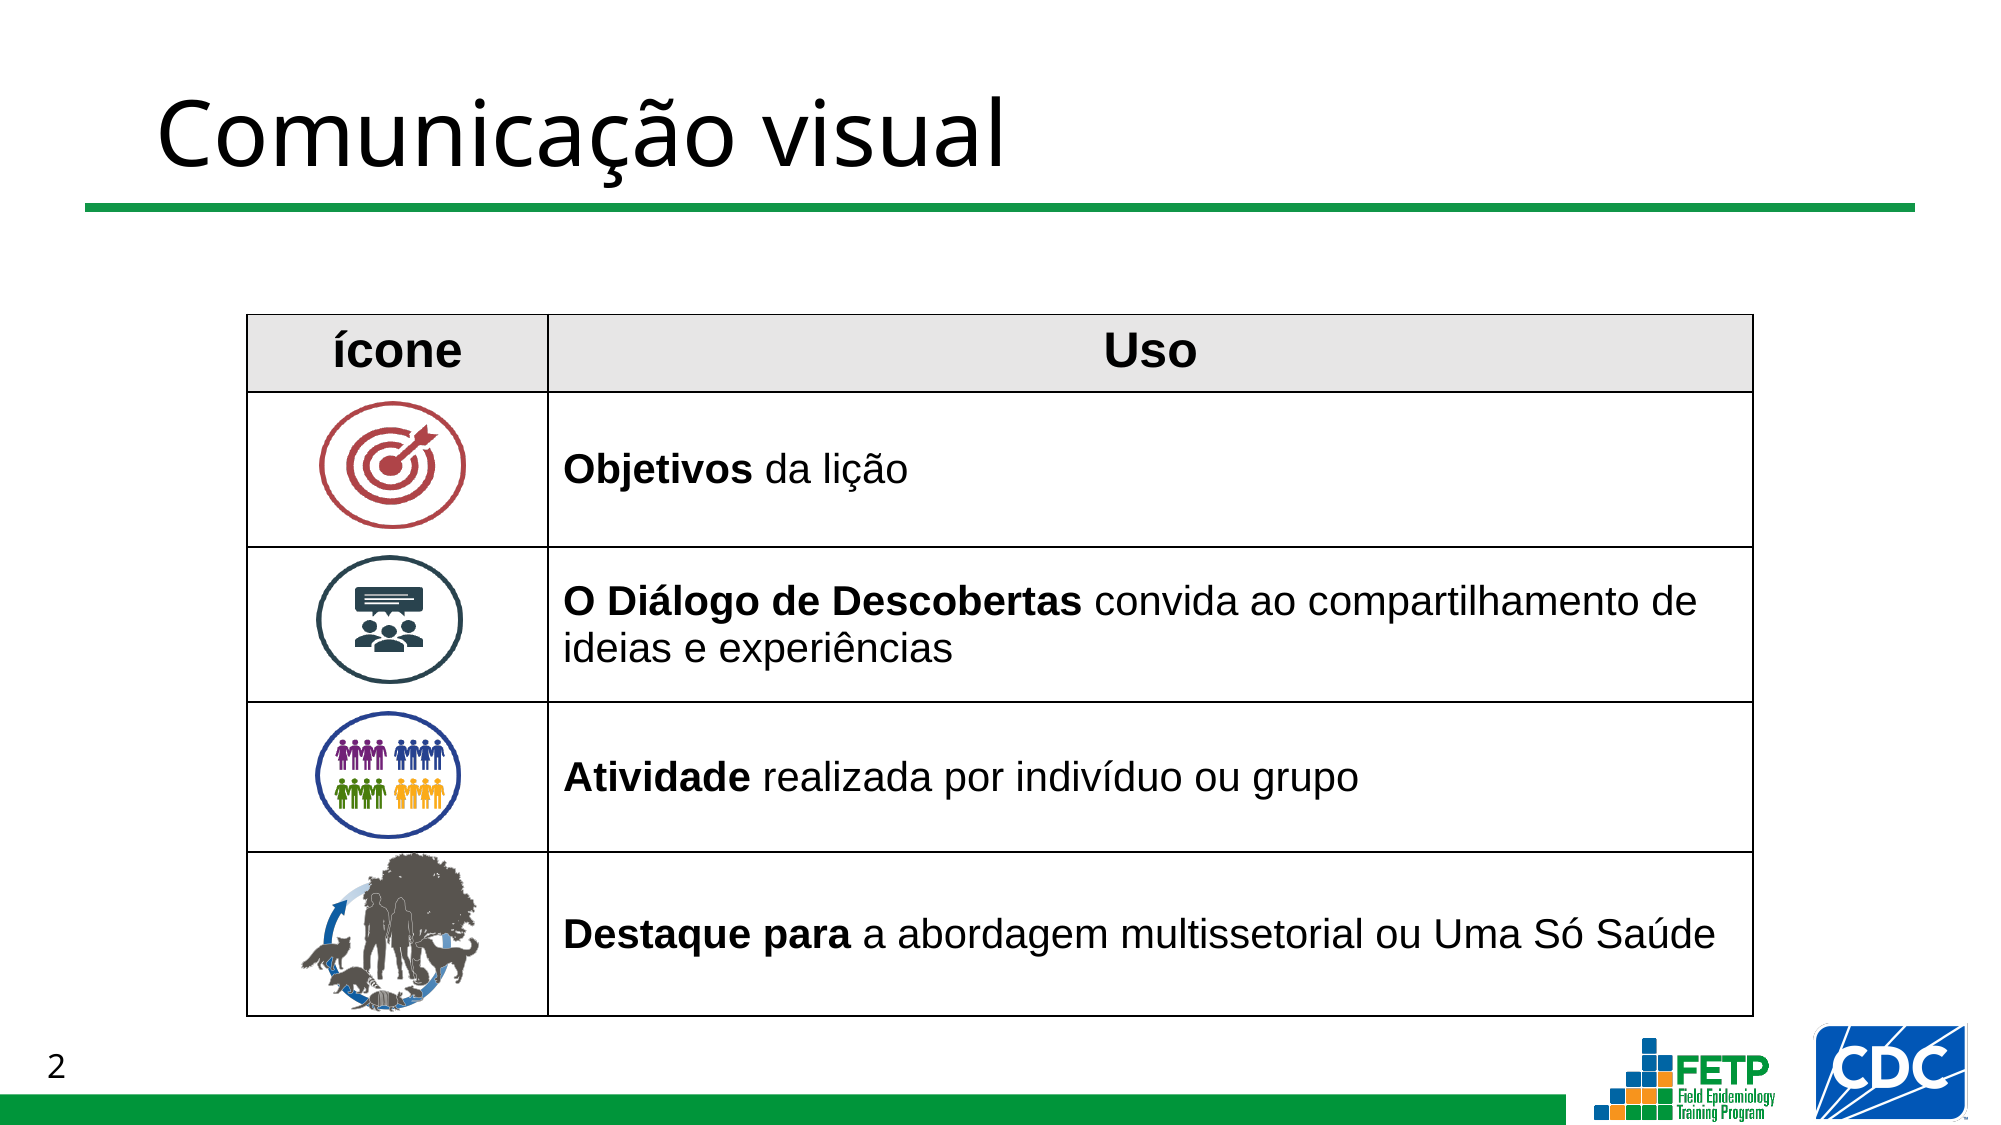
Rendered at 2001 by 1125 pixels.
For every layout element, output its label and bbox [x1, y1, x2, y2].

picture [1813, 1023, 1968, 1122]
picture [316, 555, 463, 684]
picture [295, 851, 480, 1039]
picture [1594, 1038, 1775, 1122]
picture [315, 711, 461, 839]
picture [319, 401, 466, 529]
